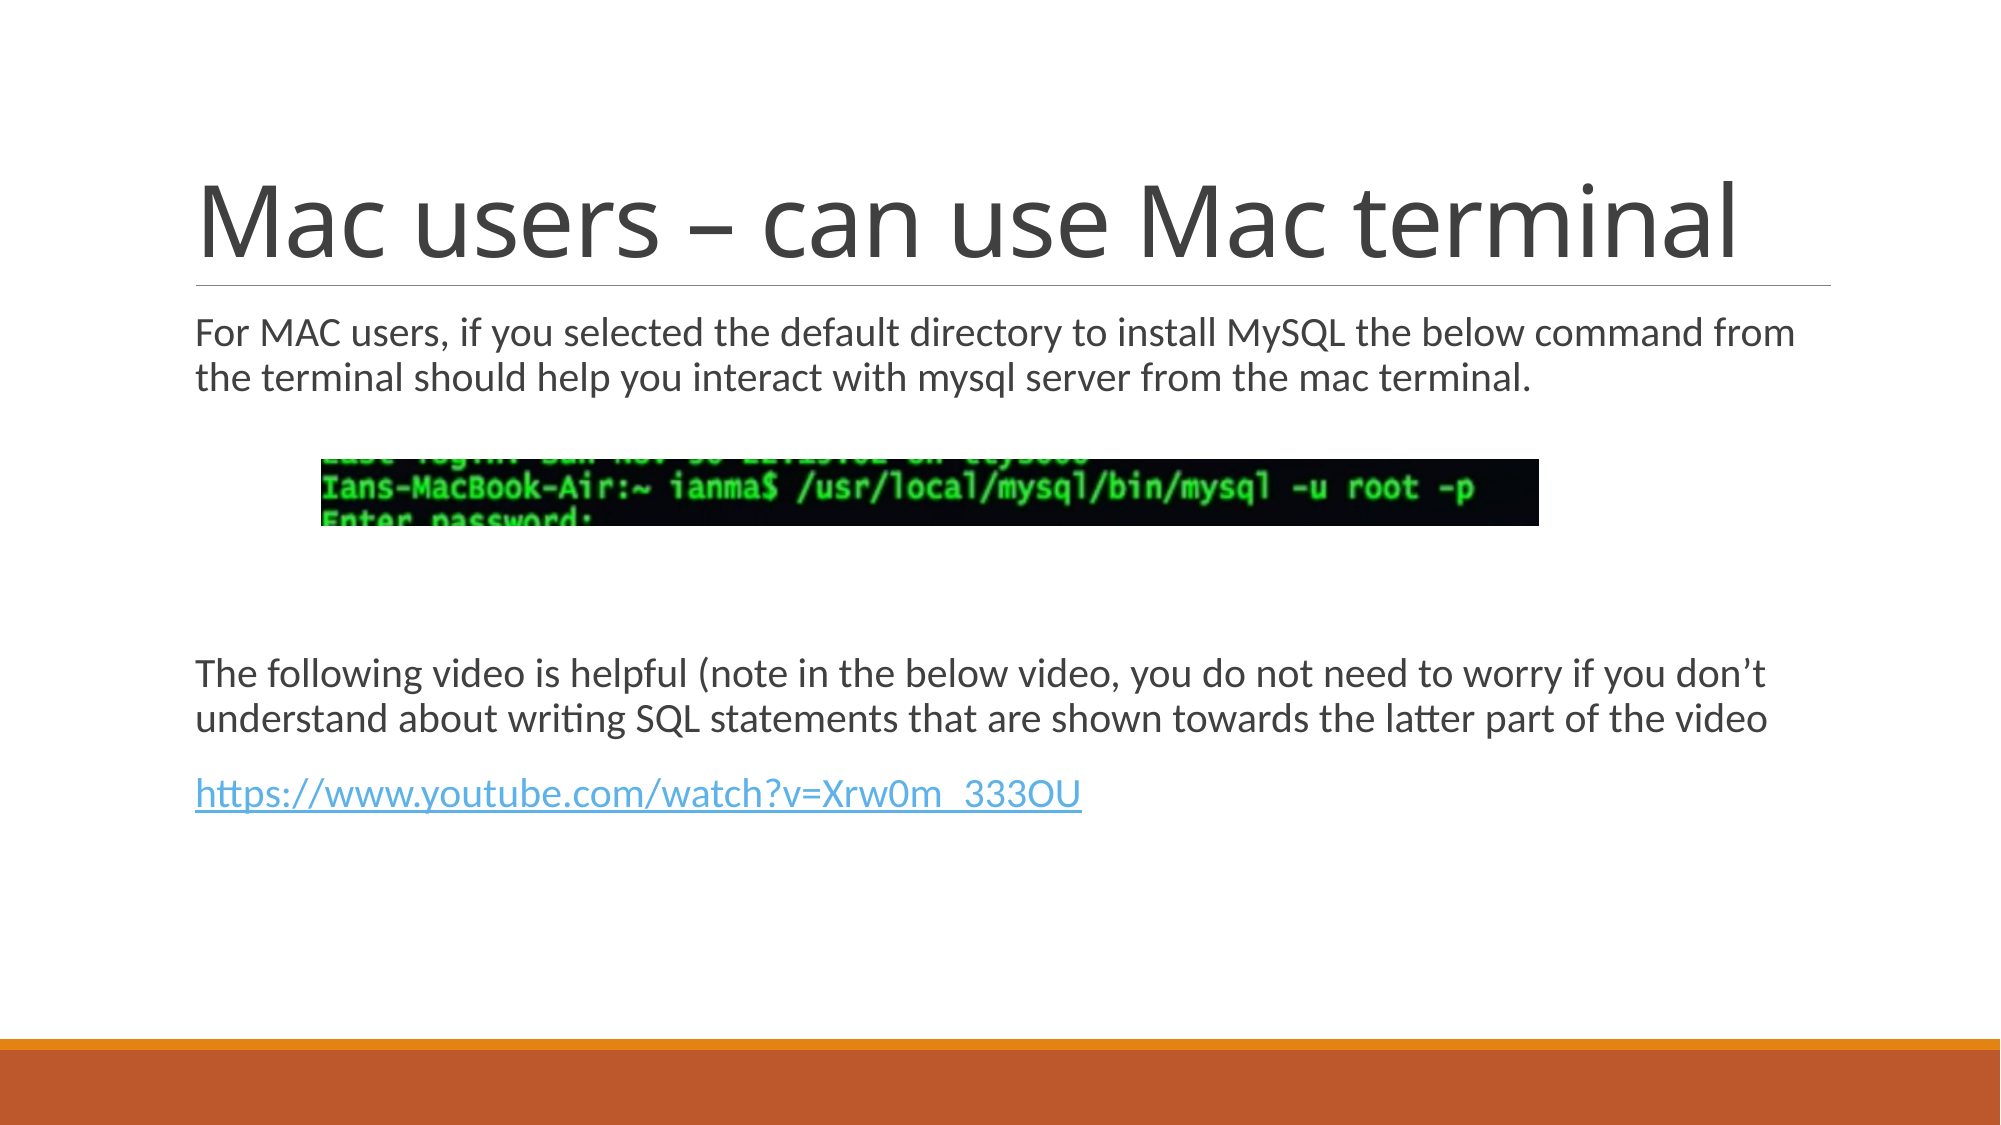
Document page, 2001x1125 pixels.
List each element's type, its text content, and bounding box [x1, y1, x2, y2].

picture [320, 459, 1540, 527]
title Mac users – can use Mac terminal [180, 47, 1830, 285]
list For MAC users, if you selected the default directory to install MySQL the below command from the terminal should help you interact with mysql server from the mac terminal. The following video is helpful (note in the below video, you do not need to worry if you don’t understand about writing SQL statements that are shown towards the latter part of the video https://www.youtube.com/watch?v=Xrw0m_333OU [180, 302, 1830, 963]
